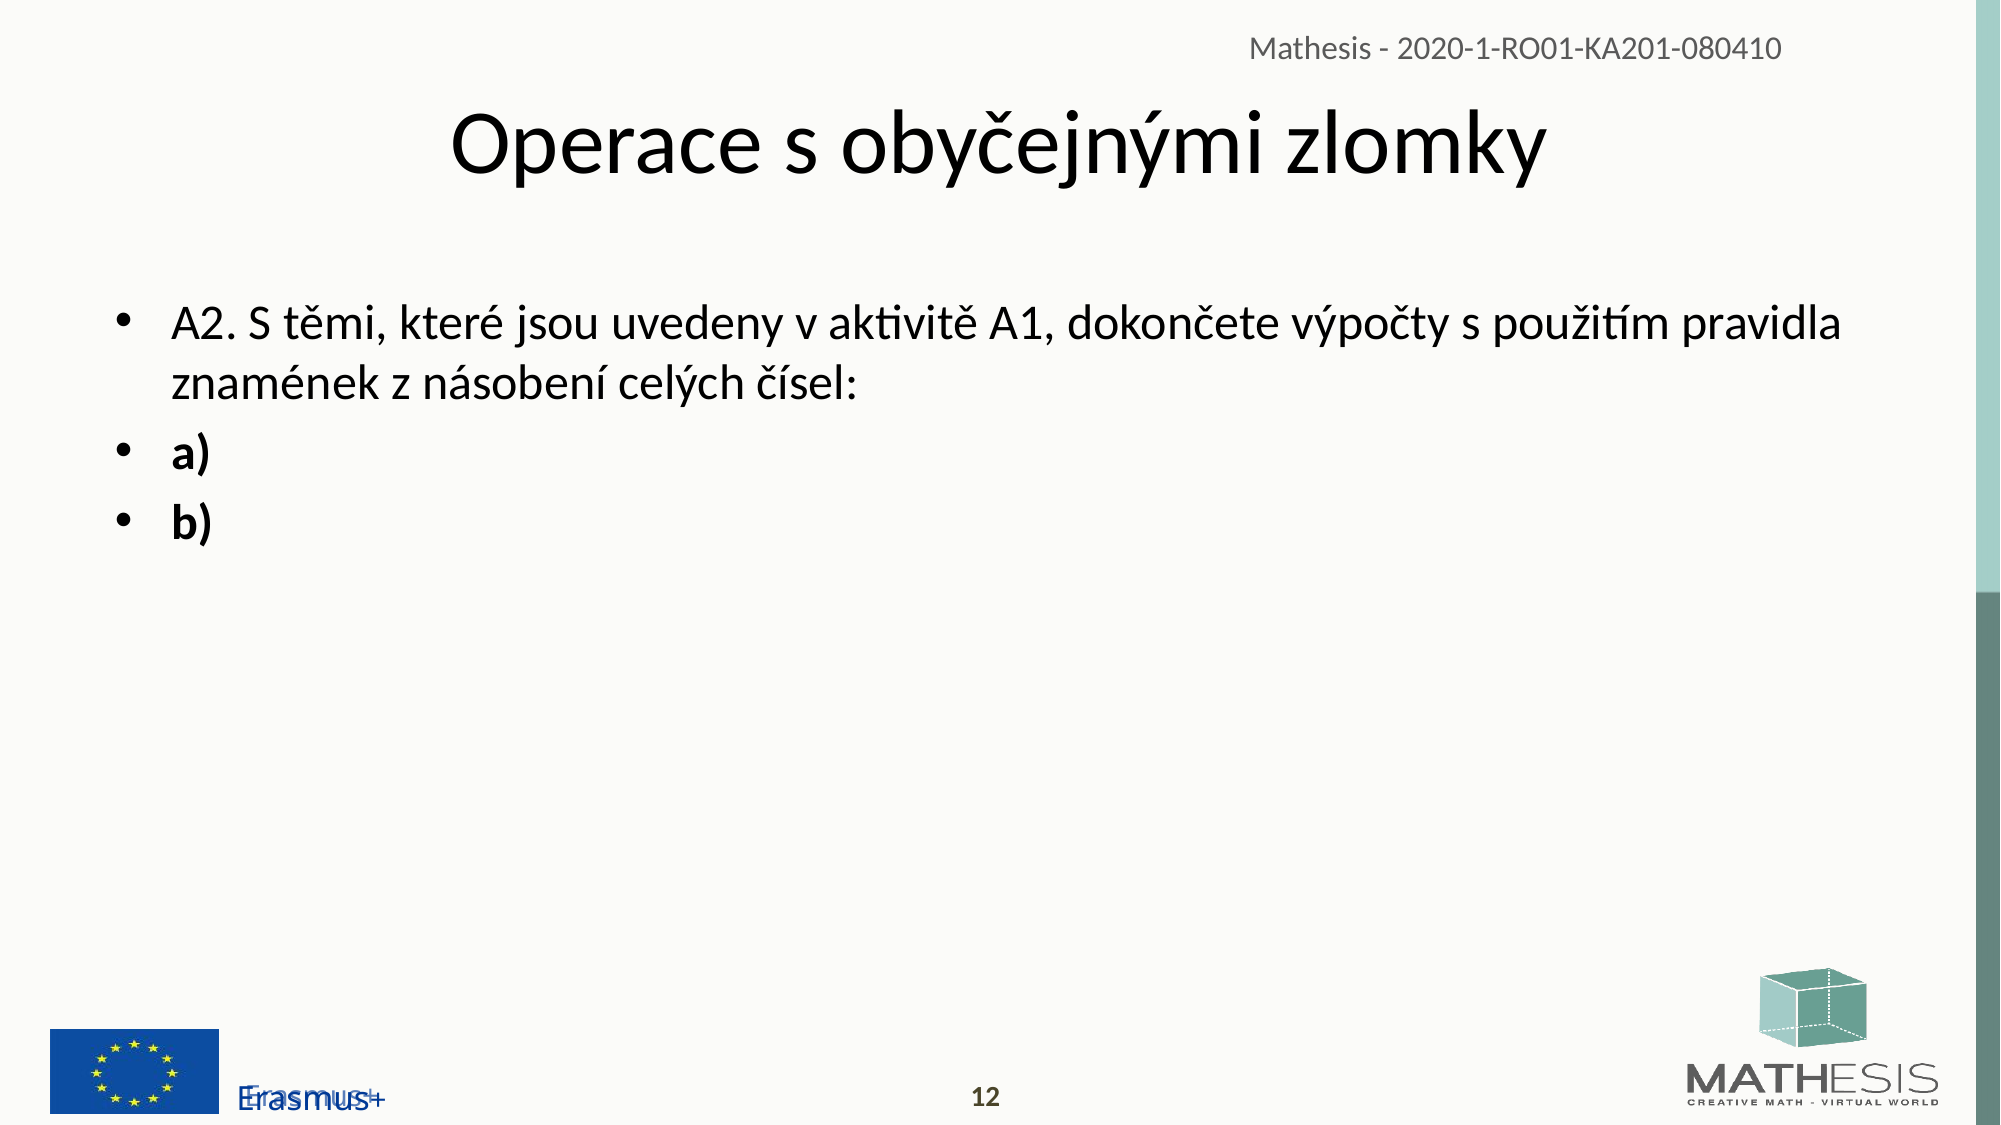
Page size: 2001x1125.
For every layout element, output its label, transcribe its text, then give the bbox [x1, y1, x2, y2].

title Operace s obyčejnými zlomky [99, 75, 1900, 263]
picture [50, 1029, 219, 1114]
